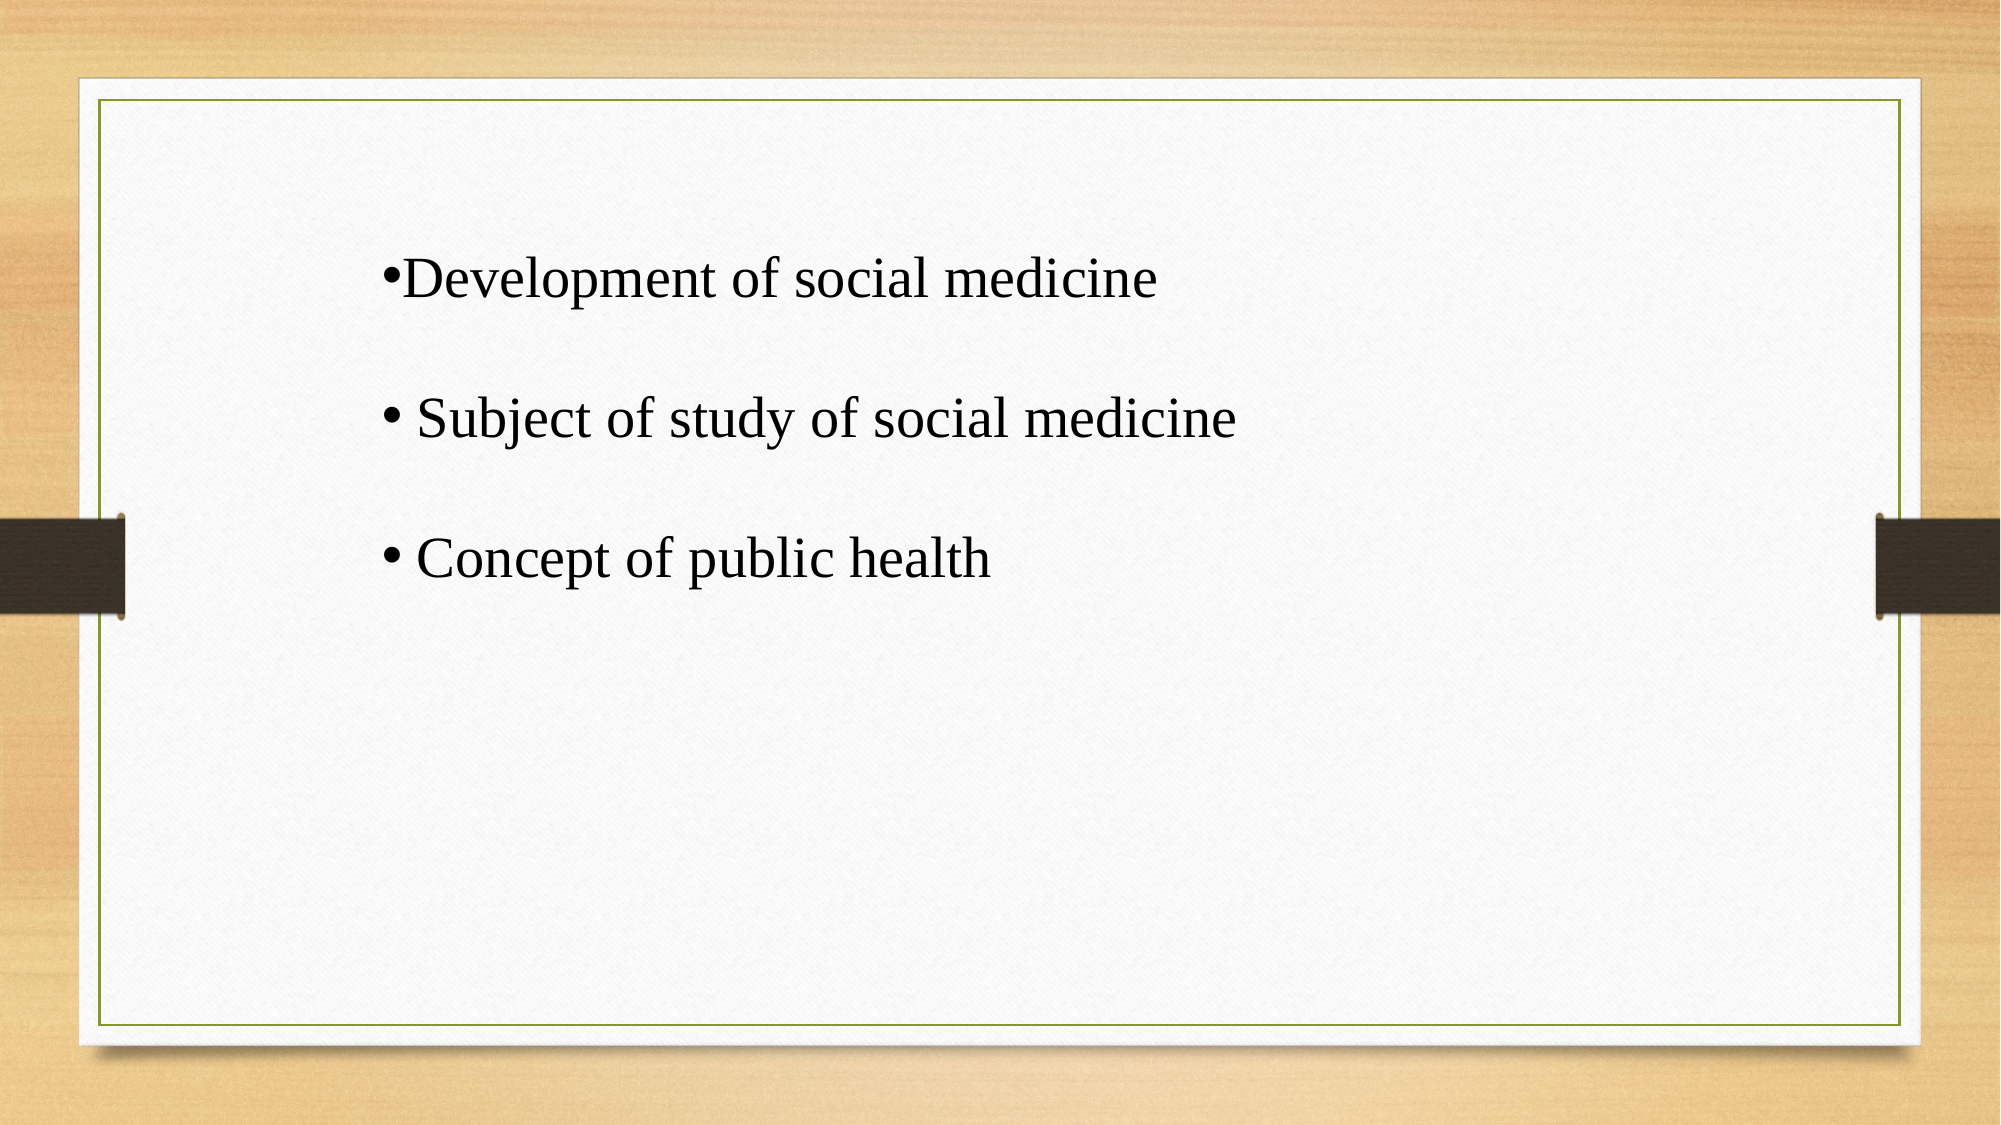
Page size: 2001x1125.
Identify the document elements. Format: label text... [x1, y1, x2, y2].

text_box [460, 58, 1645, 134]
picture [0, 0, 2001, 1125]
text_box Development of social medicine Subject of study of social medicine Concept of public health [367, 231, 1668, 597]
